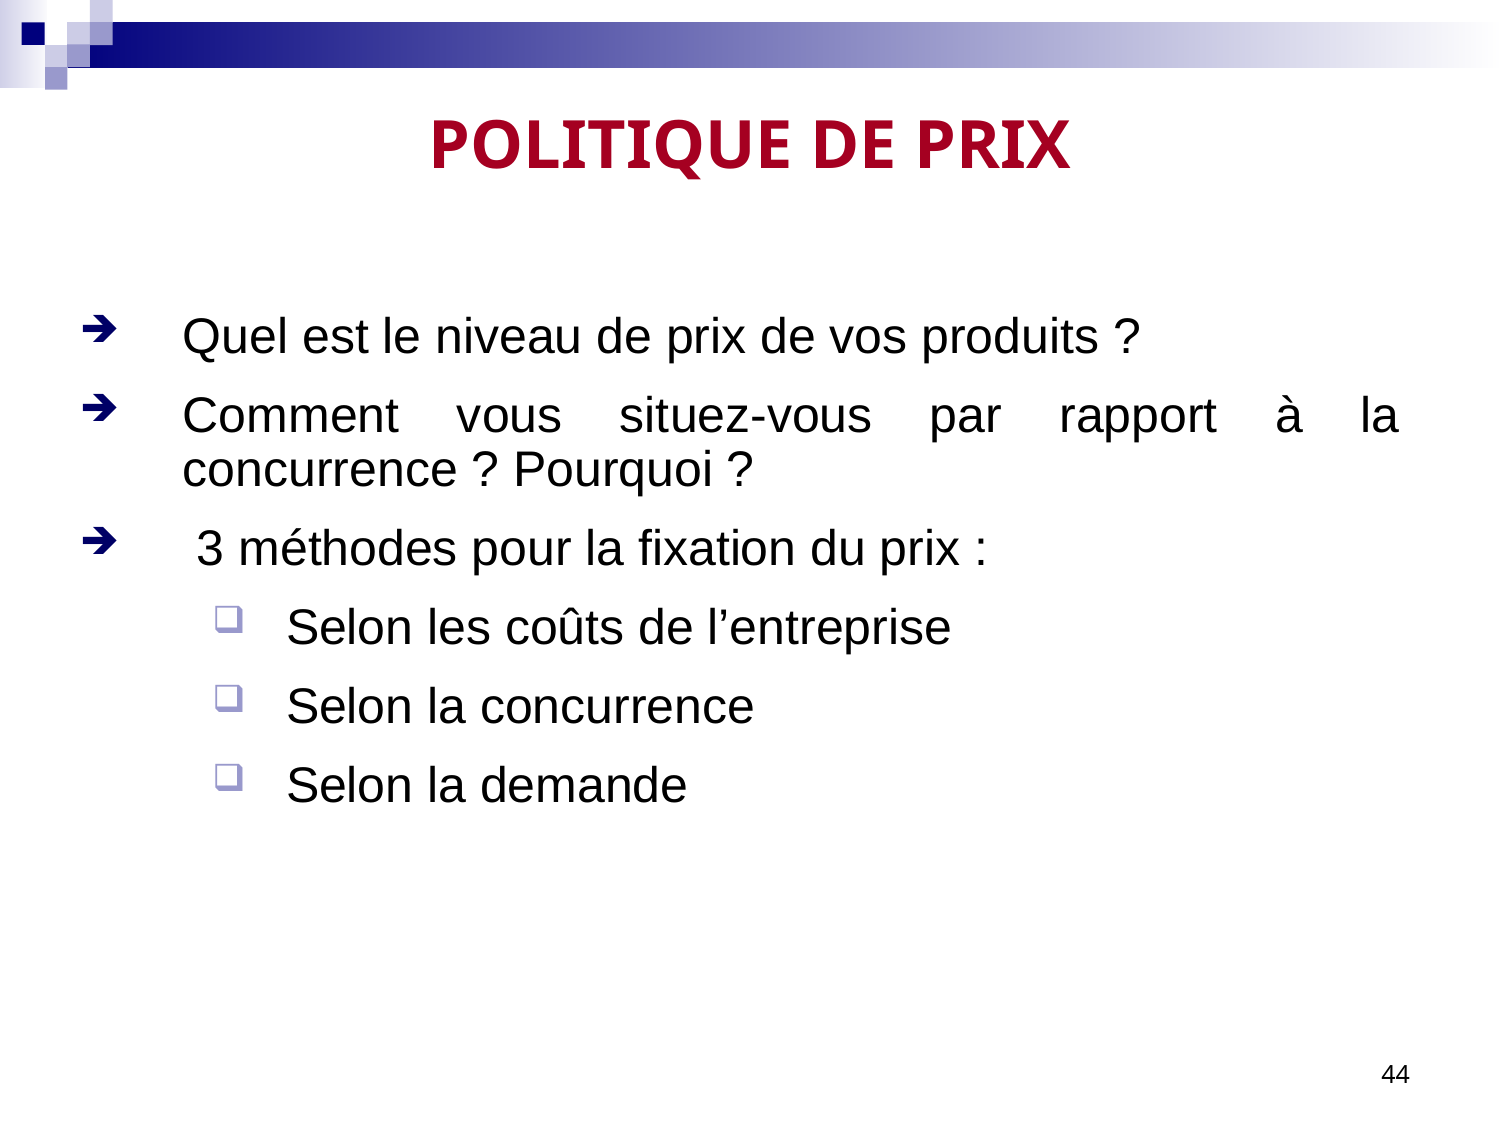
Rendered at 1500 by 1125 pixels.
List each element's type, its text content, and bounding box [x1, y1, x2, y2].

list Quel est le niveau de prix de vos produits ? Comment vous situez-vous par rapport à la concurrence ? Pourquoi ? 3 méthodes pour la fixation du prix : Selon les coûts de l’entreprise Selon la concurrence Selon la demande [64, 302, 1415, 870]
slide_number 44 [1074, 1025, 1425, 1100]
title POLITIQUE DE PRIX [75, 69, 1425, 215]
